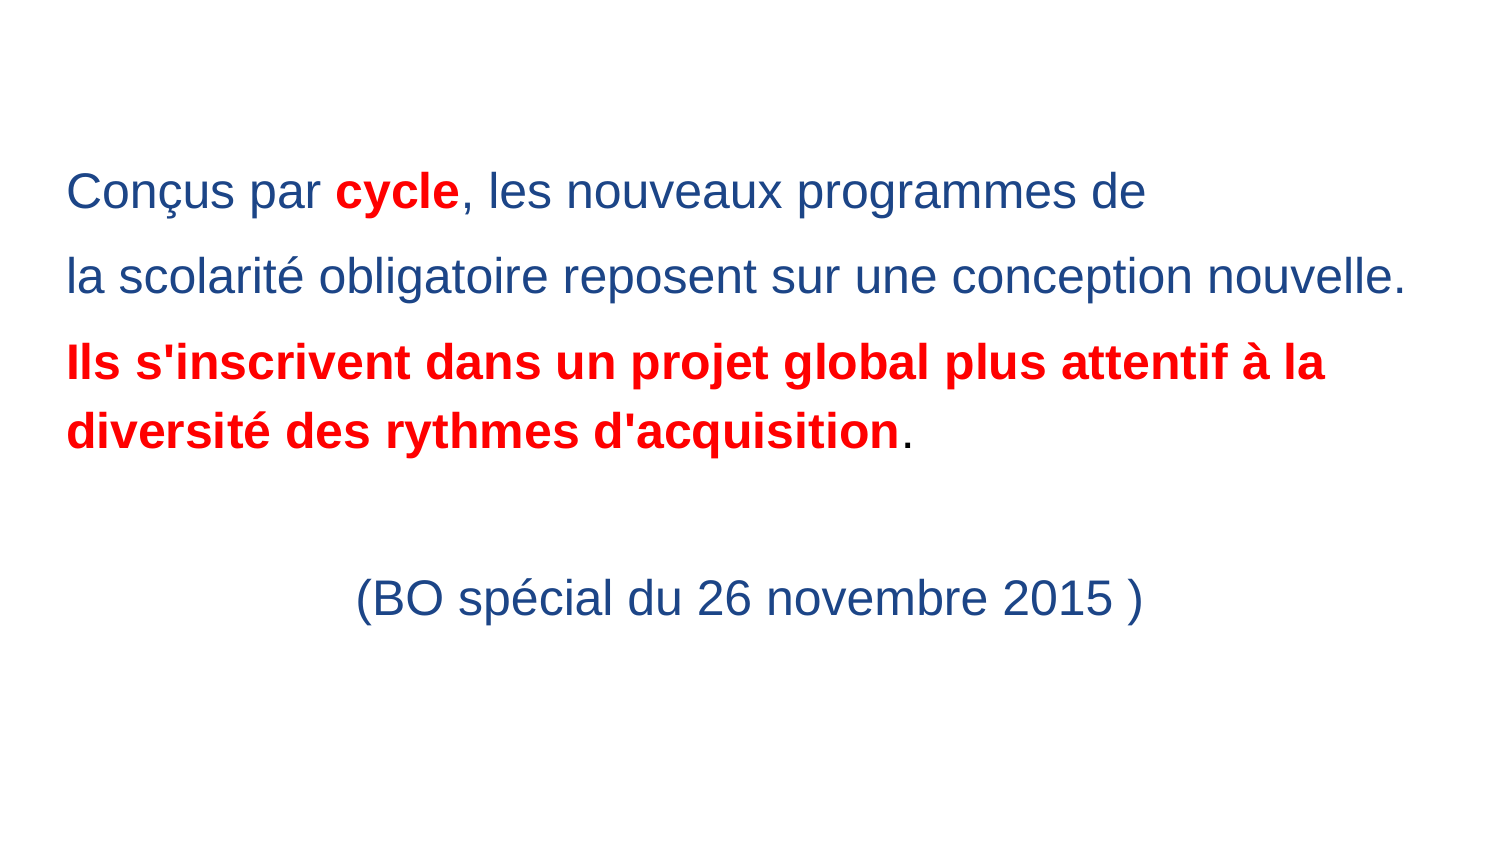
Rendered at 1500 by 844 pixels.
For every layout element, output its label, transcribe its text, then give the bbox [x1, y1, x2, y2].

list Conçus par cycle, les nouveaux programmes de la scolarité obligatoire reposent sur une conception nouvelle. Ils s'inscrivent dans un projet global plus attentif à la diversité des rythmes d'acquisition. (BO spécial du 26 novembre 2015 ) [51, 57, 1449, 794]
